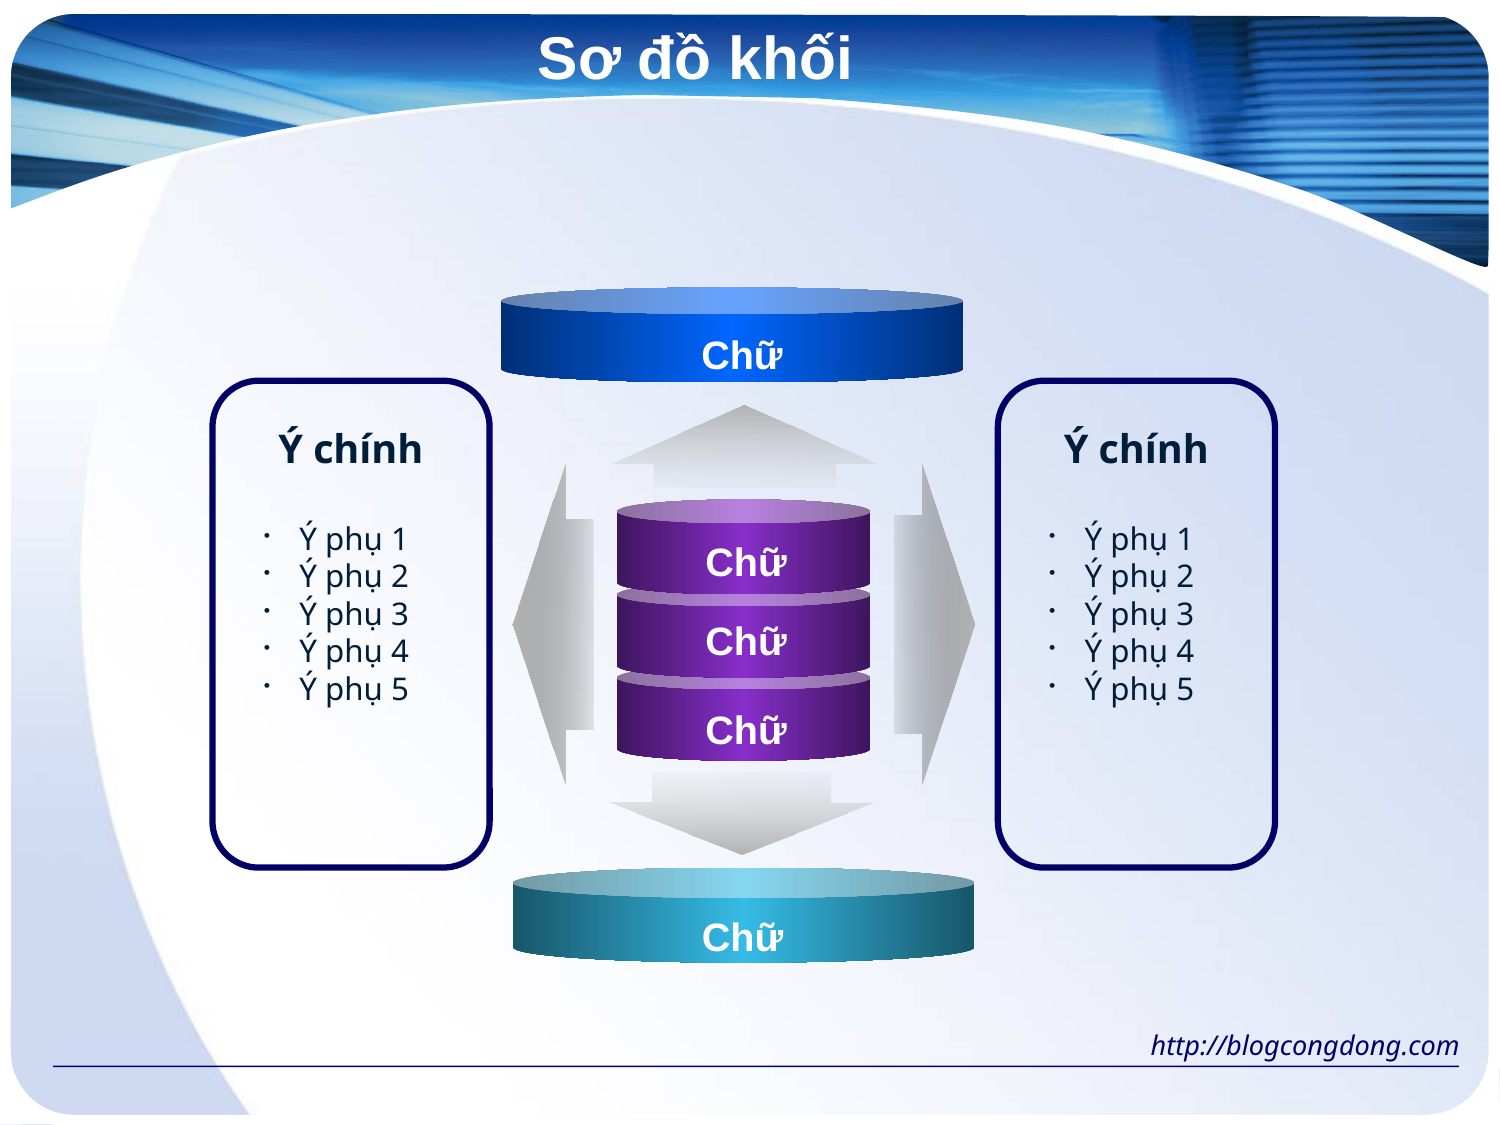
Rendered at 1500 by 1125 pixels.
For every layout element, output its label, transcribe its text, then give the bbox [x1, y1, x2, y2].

title Sơ đồ khối [89, 8, 1302, 102]
picture [11, 14, 1488, 1114]
footer http://blogcongdong.com [999, 1020, 1476, 1073]
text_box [212, 287, 1276, 968]
